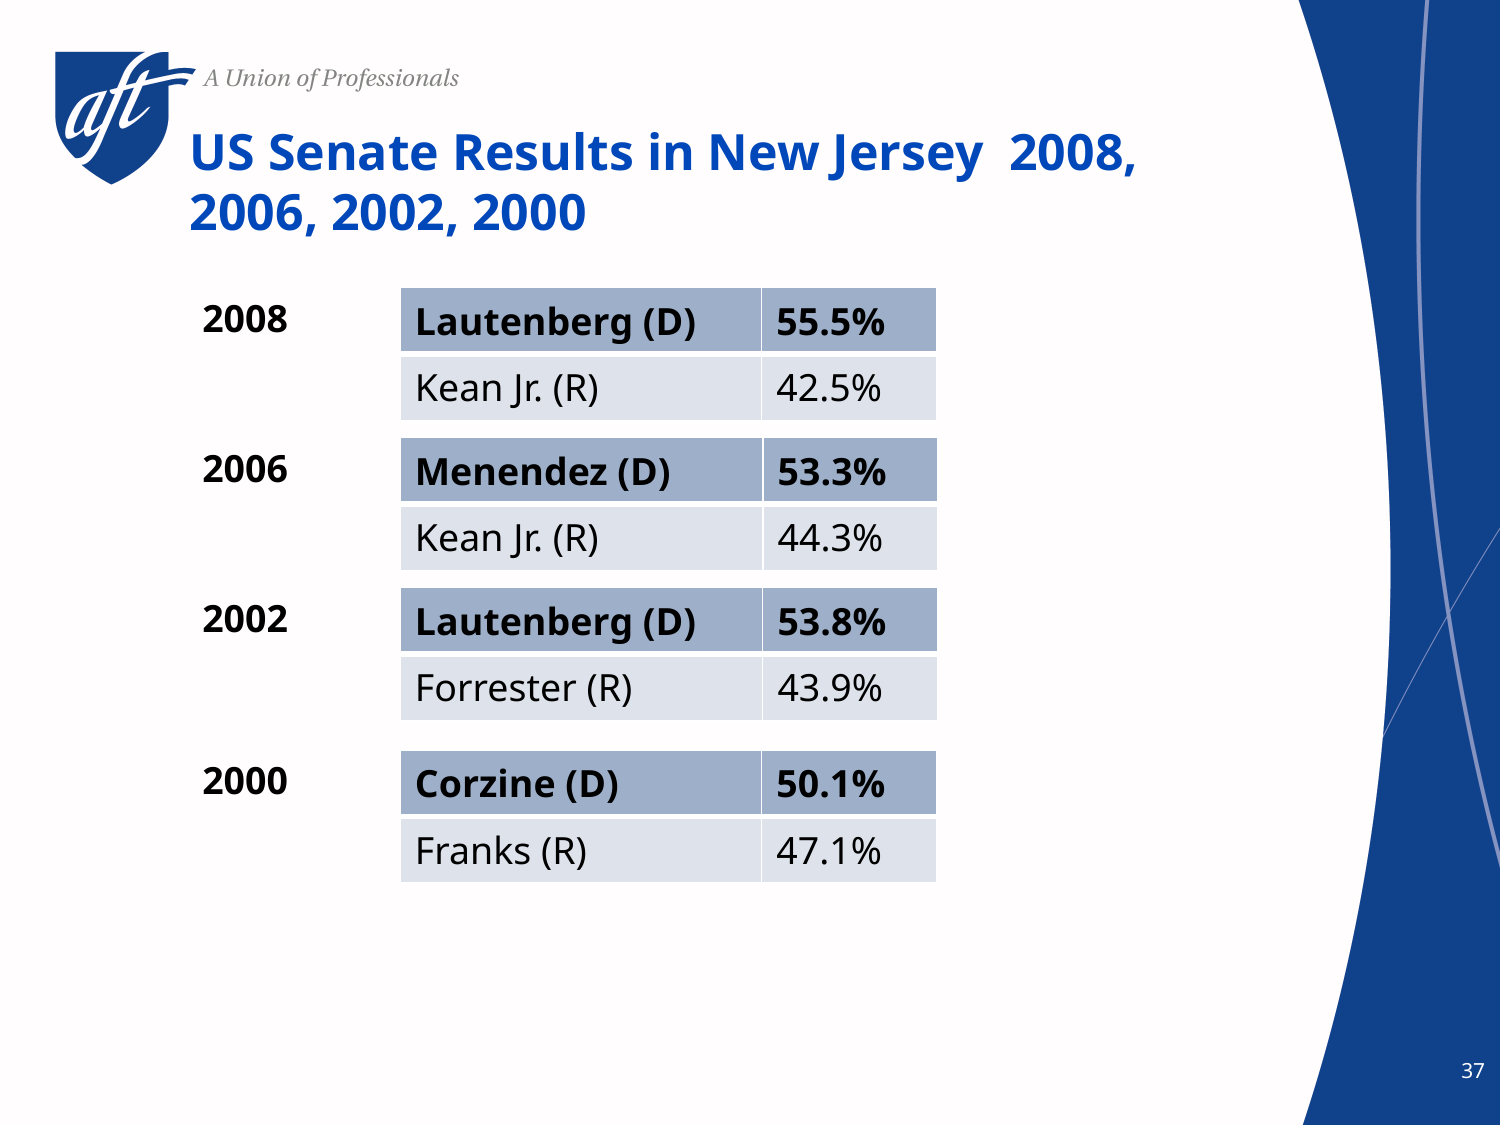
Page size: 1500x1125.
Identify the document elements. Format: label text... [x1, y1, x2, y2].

text_box 2000 [187, 749, 338, 810]
table_header 50.1% [762, 751, 936, 814]
table_header Menendez (D) [401, 438, 762, 501]
table_header 55.5% [762, 288, 936, 351]
text_box 2006 [187, 437, 338, 498]
table_header Lautenberg (D) [401, 588, 762, 651]
table_header 53.8% [763, 588, 937, 651]
picture [0, 0, 1500, 1125]
table_cell Franks (R) [401, 819, 761, 882]
slide_number 37 [1187, 1049, 1500, 1101]
table_header Lautenberg (D) [401, 288, 761, 351]
table_cell 44.3% [764, 507, 937, 570]
subtitle US Senate Results in New Jersey 2008, 2006, 2002, 2000 [174, 112, 1288, 301]
table_header 53.3% [764, 438, 937, 501]
text_box 2002 [187, 587, 338, 648]
table_cell 43.9% [763, 657, 937, 720]
table_cell Forrester (R) [401, 657, 762, 720]
table_cell Kean Jr. (R) [401, 357, 761, 420]
table_cell Kean Jr. (R) [401, 507, 762, 570]
table_header Corzine (D) [401, 751, 761, 814]
table_cell 47.1% [762, 819, 936, 882]
text_box 2008 [187, 287, 338, 348]
table_cell 42.5% [762, 357, 936, 420]
